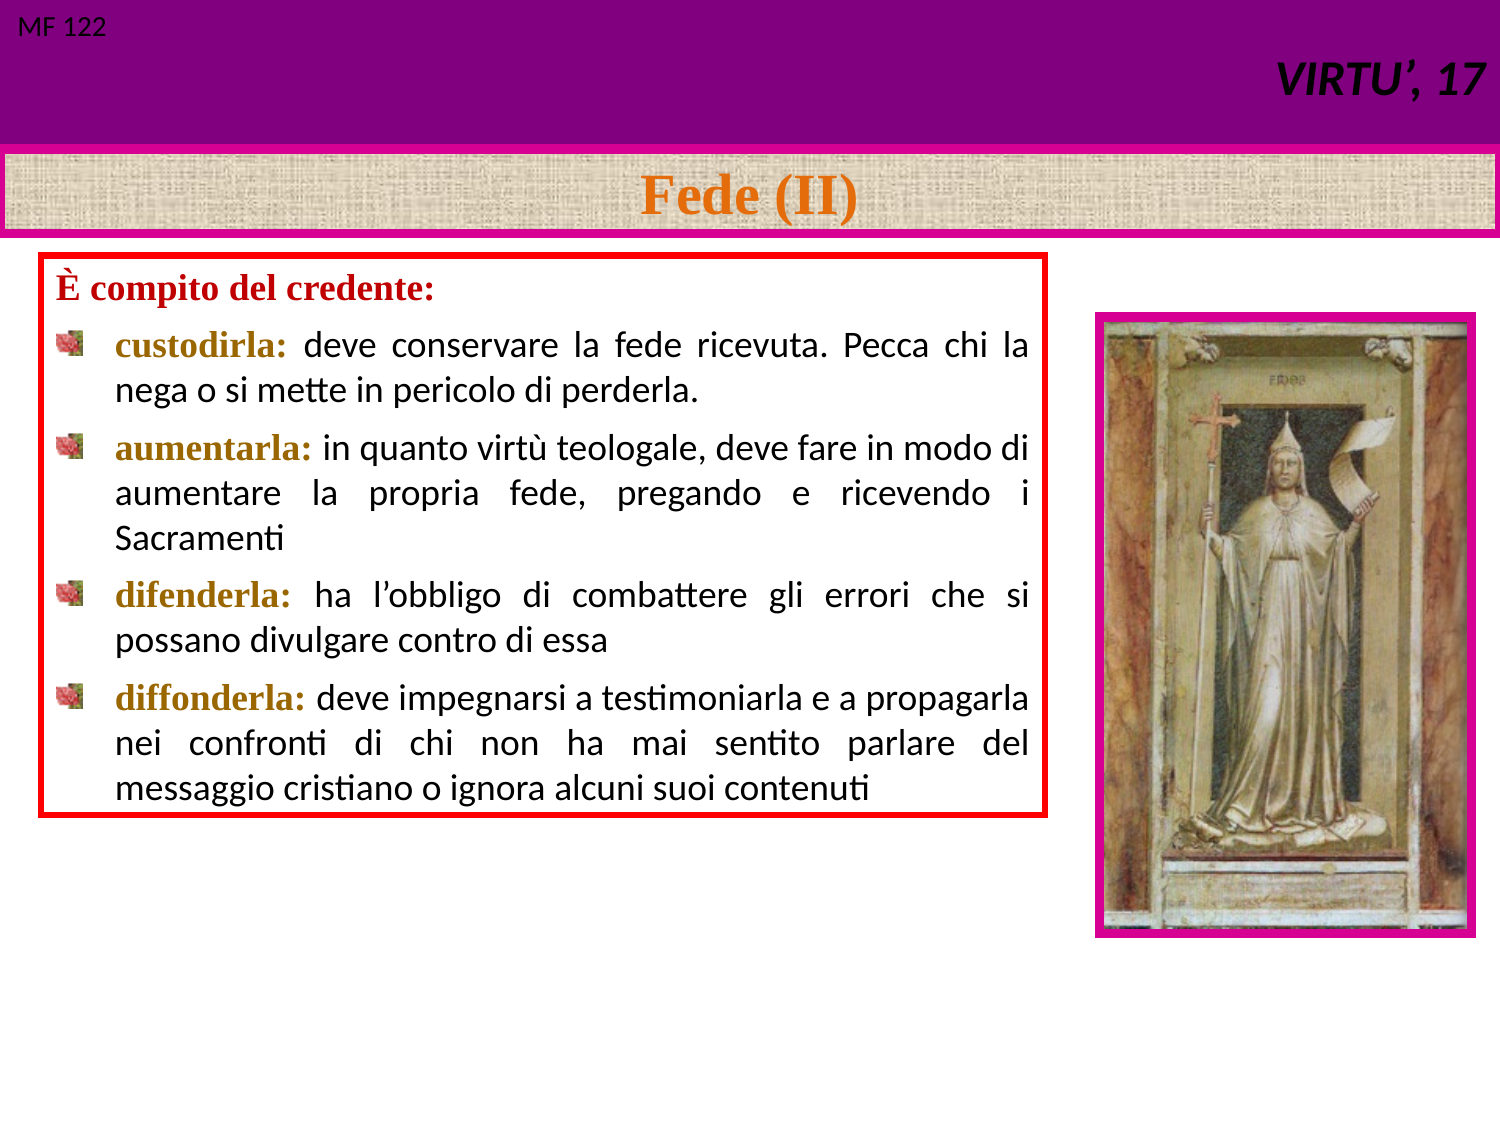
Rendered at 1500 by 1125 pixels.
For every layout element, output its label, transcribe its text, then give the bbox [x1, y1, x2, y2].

picture [1104, 321, 1468, 929]
text_box MF 122 [2, 0, 122, 50]
picture [56, 432, 83, 459]
picture [56, 329, 83, 356]
text_box Fede (II) [0, 148, 1500, 234]
title VIRTU’, 17 [0, 0, 1500, 148]
picture [56, 682, 83, 709]
picture [56, 579, 83, 606]
text_box È compito del credente: custodirla: deve conservare la fede ricevuta. Pecca chi la nega o si mette in pericolo di perderla. aumentarla: in quanto virtù teologale, deve fare in modo di aumentare la propria fede, pregando e ricevendo i Sacramenti difenderla: ha l’obbligo di combattere gli errori che si possano divulgare contro di essa diffonderla: deve impegnarsi a testimoniarla e a propagarla nei confronti di chi non ha mai sentito parlare del messaggio cristiano o ignora alcuni suoi contenuti [41, 255, 1045, 816]
